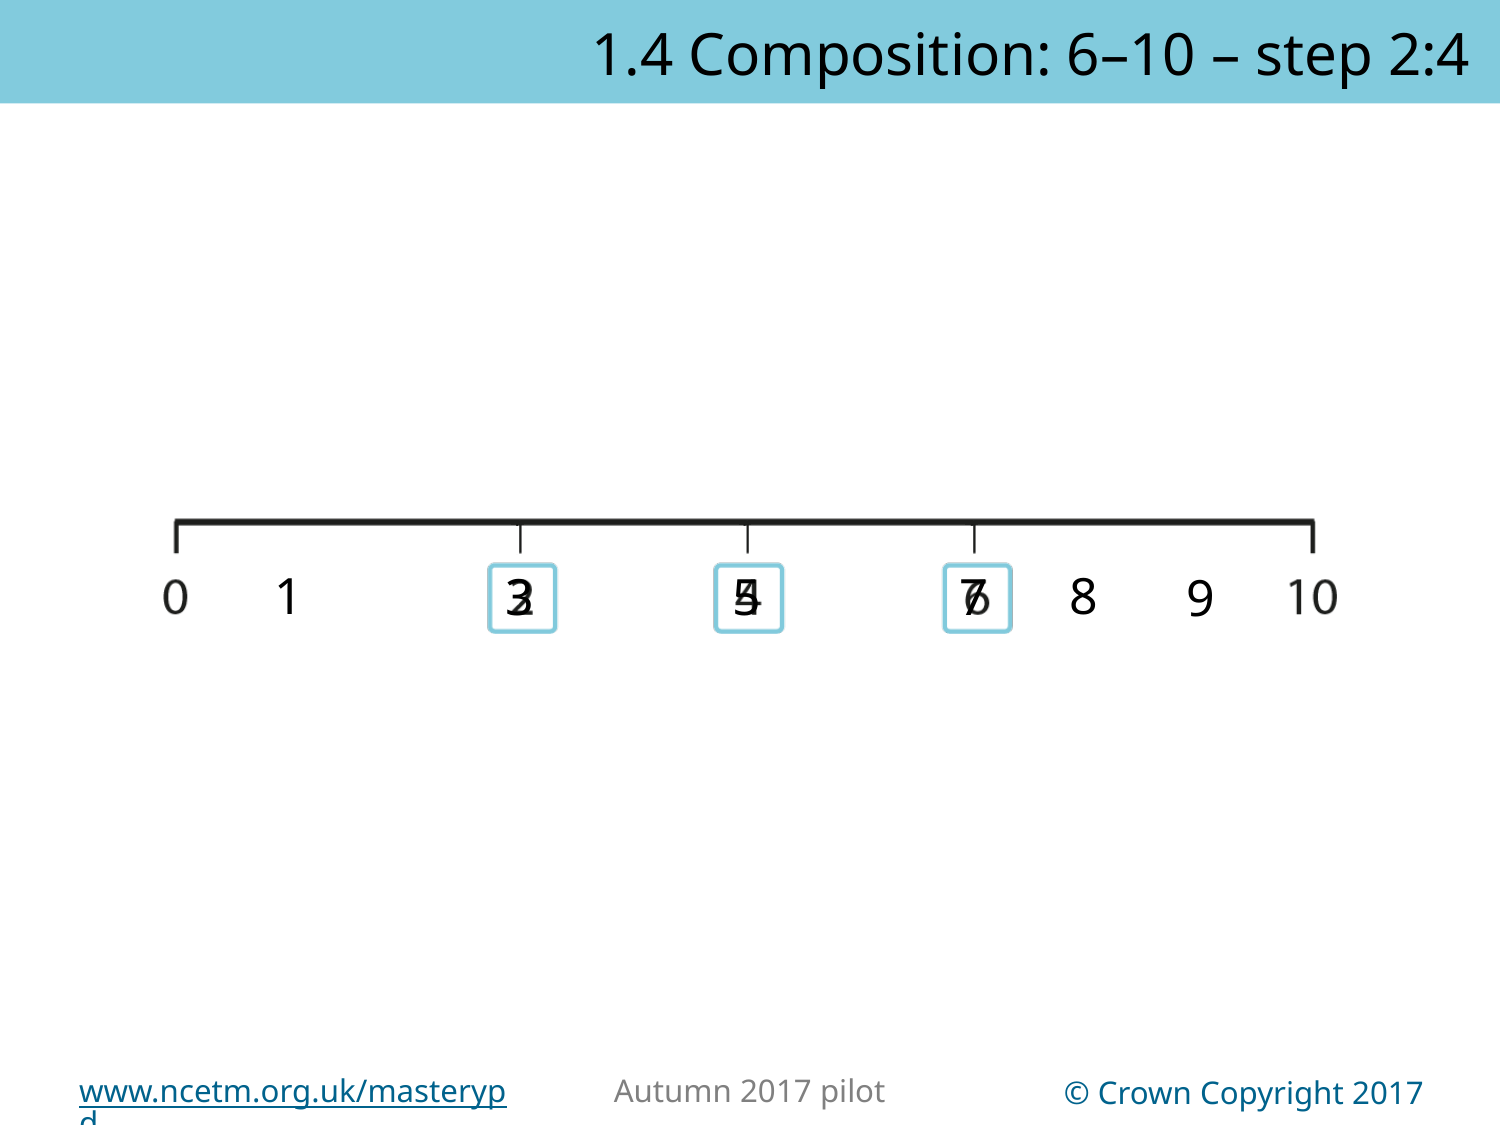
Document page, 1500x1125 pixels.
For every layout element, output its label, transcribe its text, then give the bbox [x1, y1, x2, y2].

list 1.4 Composition: 6–10 – step 2:4 [0, 0, 1500, 104]
picture [161, 494, 1339, 650]
